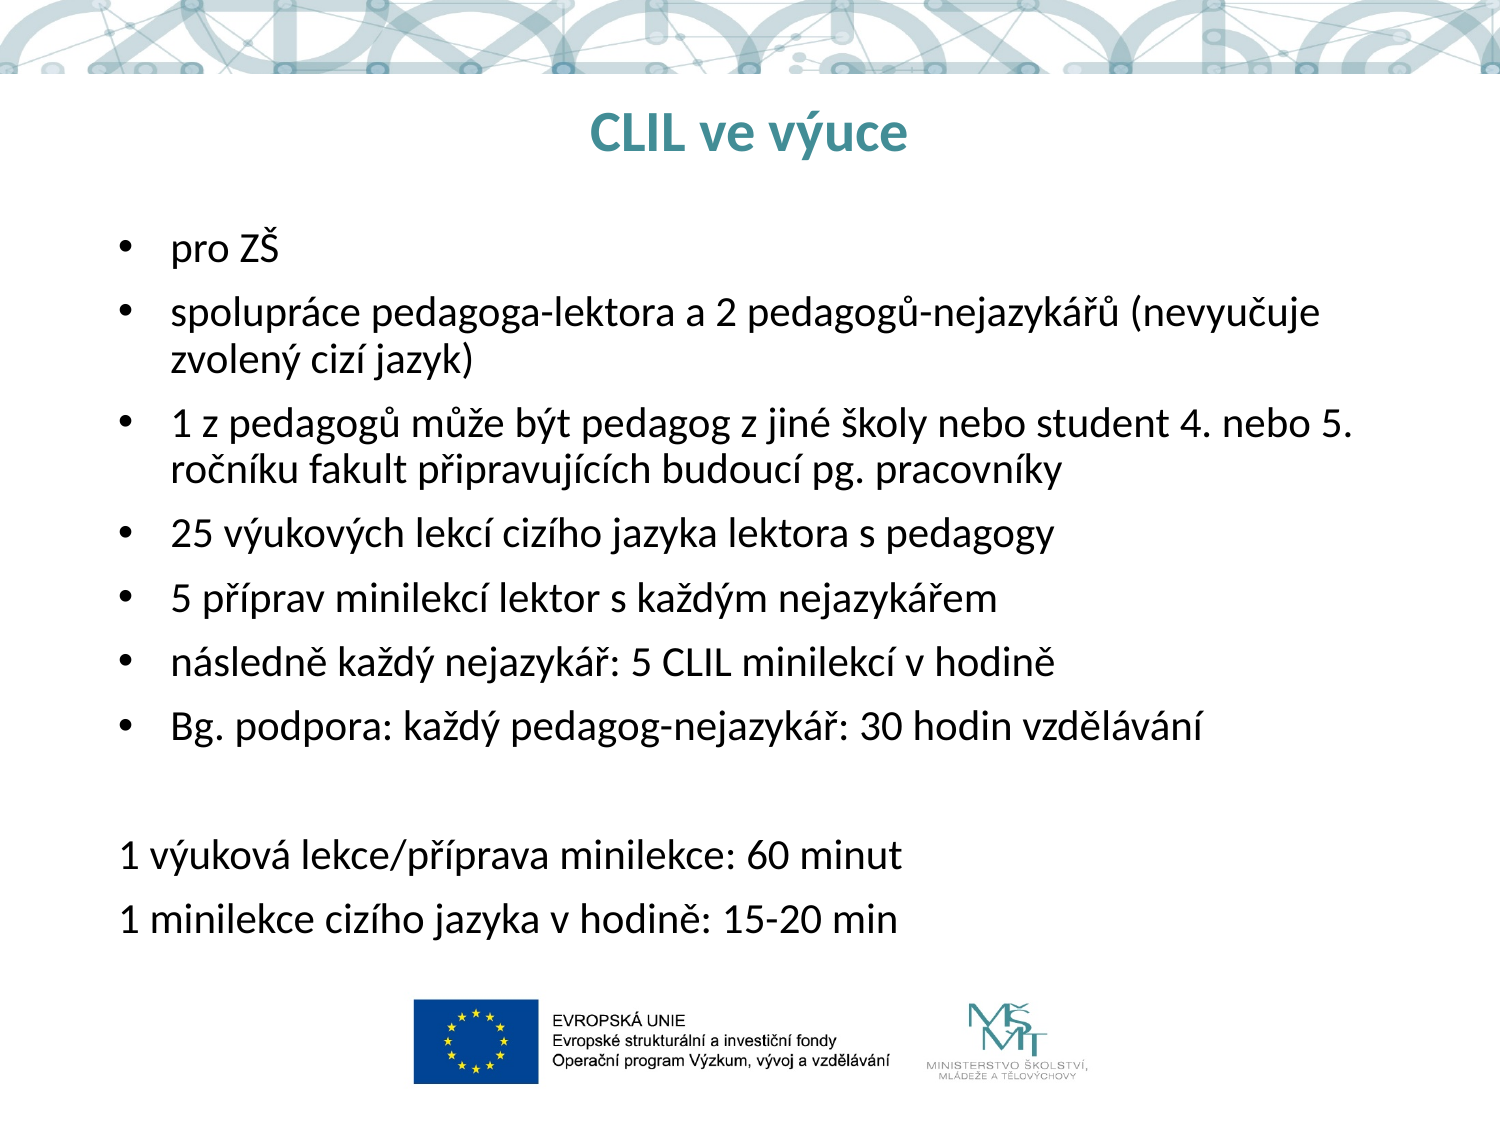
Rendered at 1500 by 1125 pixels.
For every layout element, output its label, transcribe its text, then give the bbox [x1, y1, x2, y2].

title CLIL ve výuce [103, 58, 1397, 207]
picture [371, 957, 1129, 1125]
picture [0, 0, 1500, 74]
list pro ZŠ spolupráce pedagoga-lektora a 2 pedagogů-nejazykářů (nevyučuje zvolený cizí jazyk) 1 z pedagogů může být pedagog z jiné školy nebo student 4. nebo 5. ročníku fakult připravujících budoucí pg. pracovníky 25 výukových lekcí cizího jazyka lektora s pedagogy 5 příprav minilekcí lektor s každým nejazykářem následně každý nejazykář: 5 CLIL minilekcí v hodině Bg. podpora: každý pedagog-nejazykář: 30 hodin vzdělávání 1 výuková lekce/příprava minilekce: 60 minut 1 minilekce cizího jazyka v hodině: 15-20 min [103, 217, 1397, 957]
